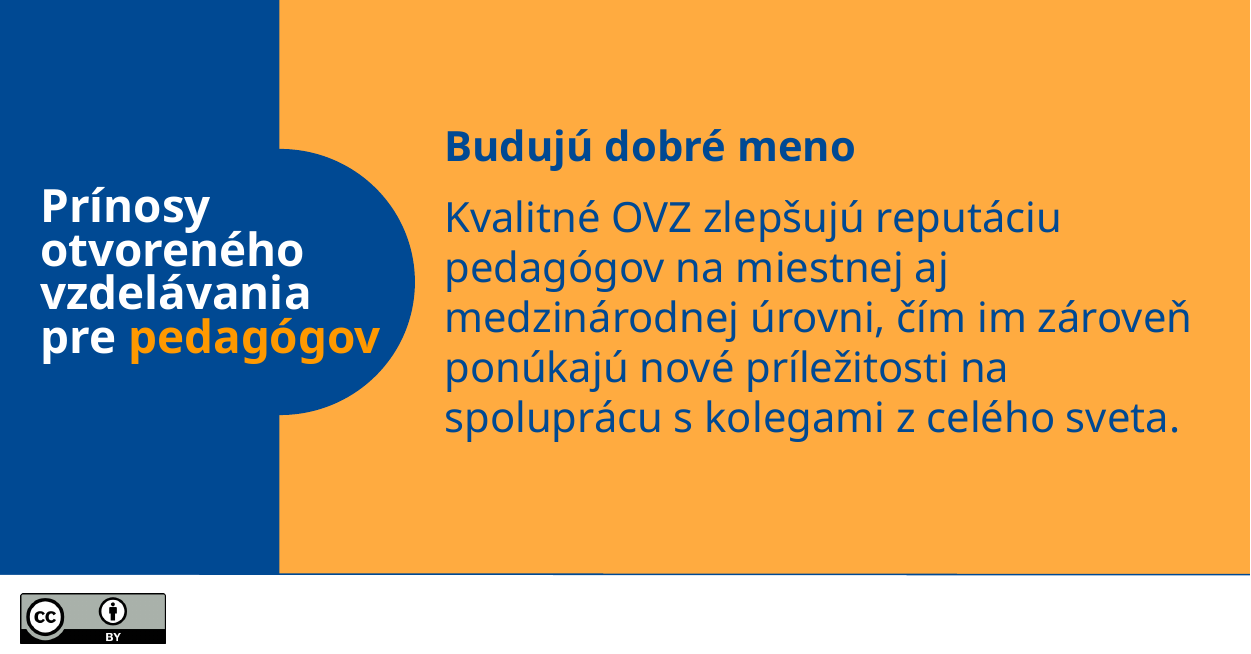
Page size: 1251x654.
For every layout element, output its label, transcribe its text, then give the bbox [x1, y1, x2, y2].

picture [20, 592, 166, 645]
text_box [187, 378, 374, 416]
text_box [409, 242, 415, 322]
text_box Budujú dobré meno Kvalitné OVZ zlepšujú reputáciu pedagógov na miestnej aj medzinárodnej úrovni, čím im zároveň ponúkajú nové príležitosti na spoluprácu s kolegami z celého sveta. [429, 104, 1230, 456]
text_box [206, 148, 355, 171]
text_box [0, 0, 280, 573]
text_box Prínosy otvoreného vzdelávania pre pedagógov [25, 171, 409, 378]
text_box [0, 582, 1250, 654]
